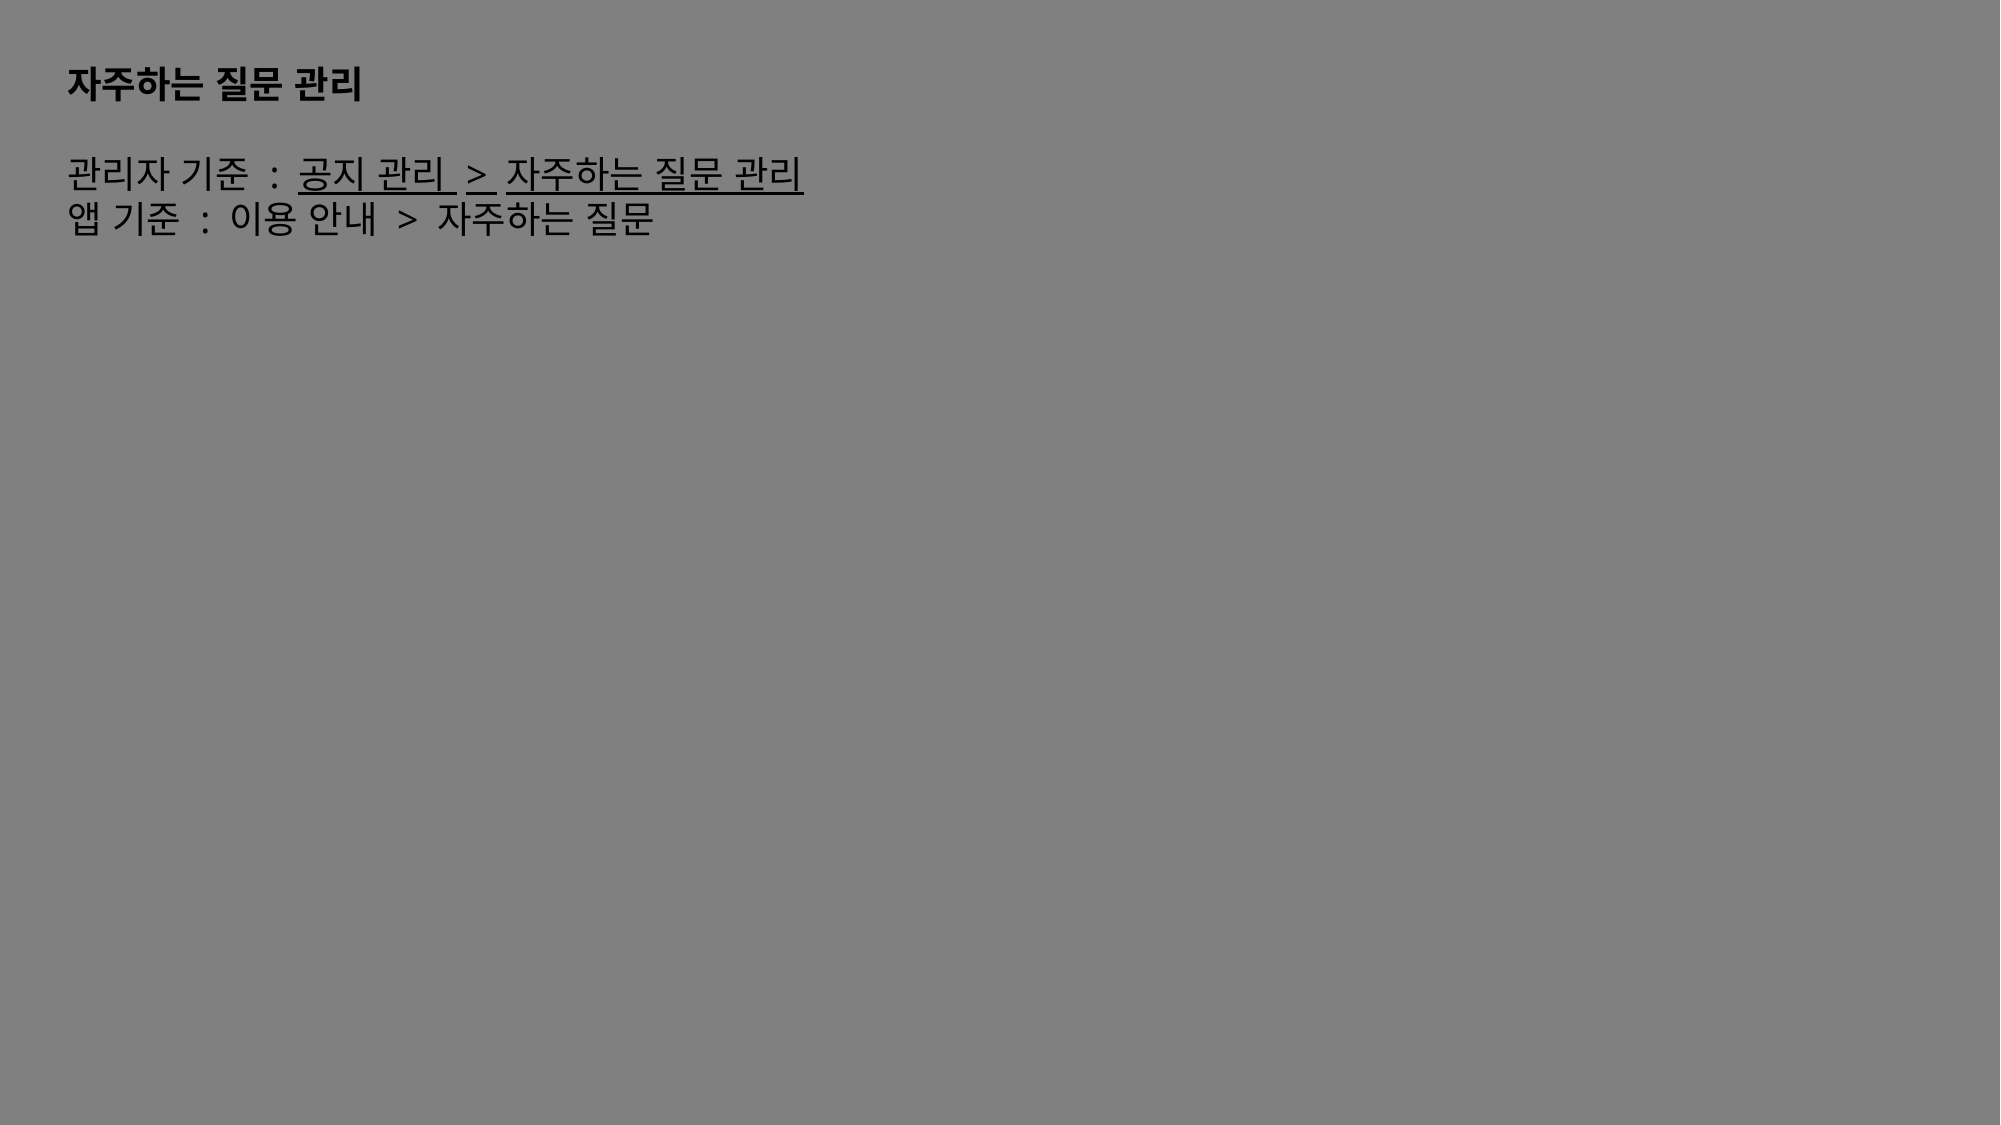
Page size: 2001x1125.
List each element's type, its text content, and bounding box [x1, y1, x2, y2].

text_box 자주하는 질문 관리 관리자 기준 : 공지 관리 > 자주하는 질문 관리 앱 기준 : 이용 안내 > 자주하는 질문 [52, 54, 1512, 249]
